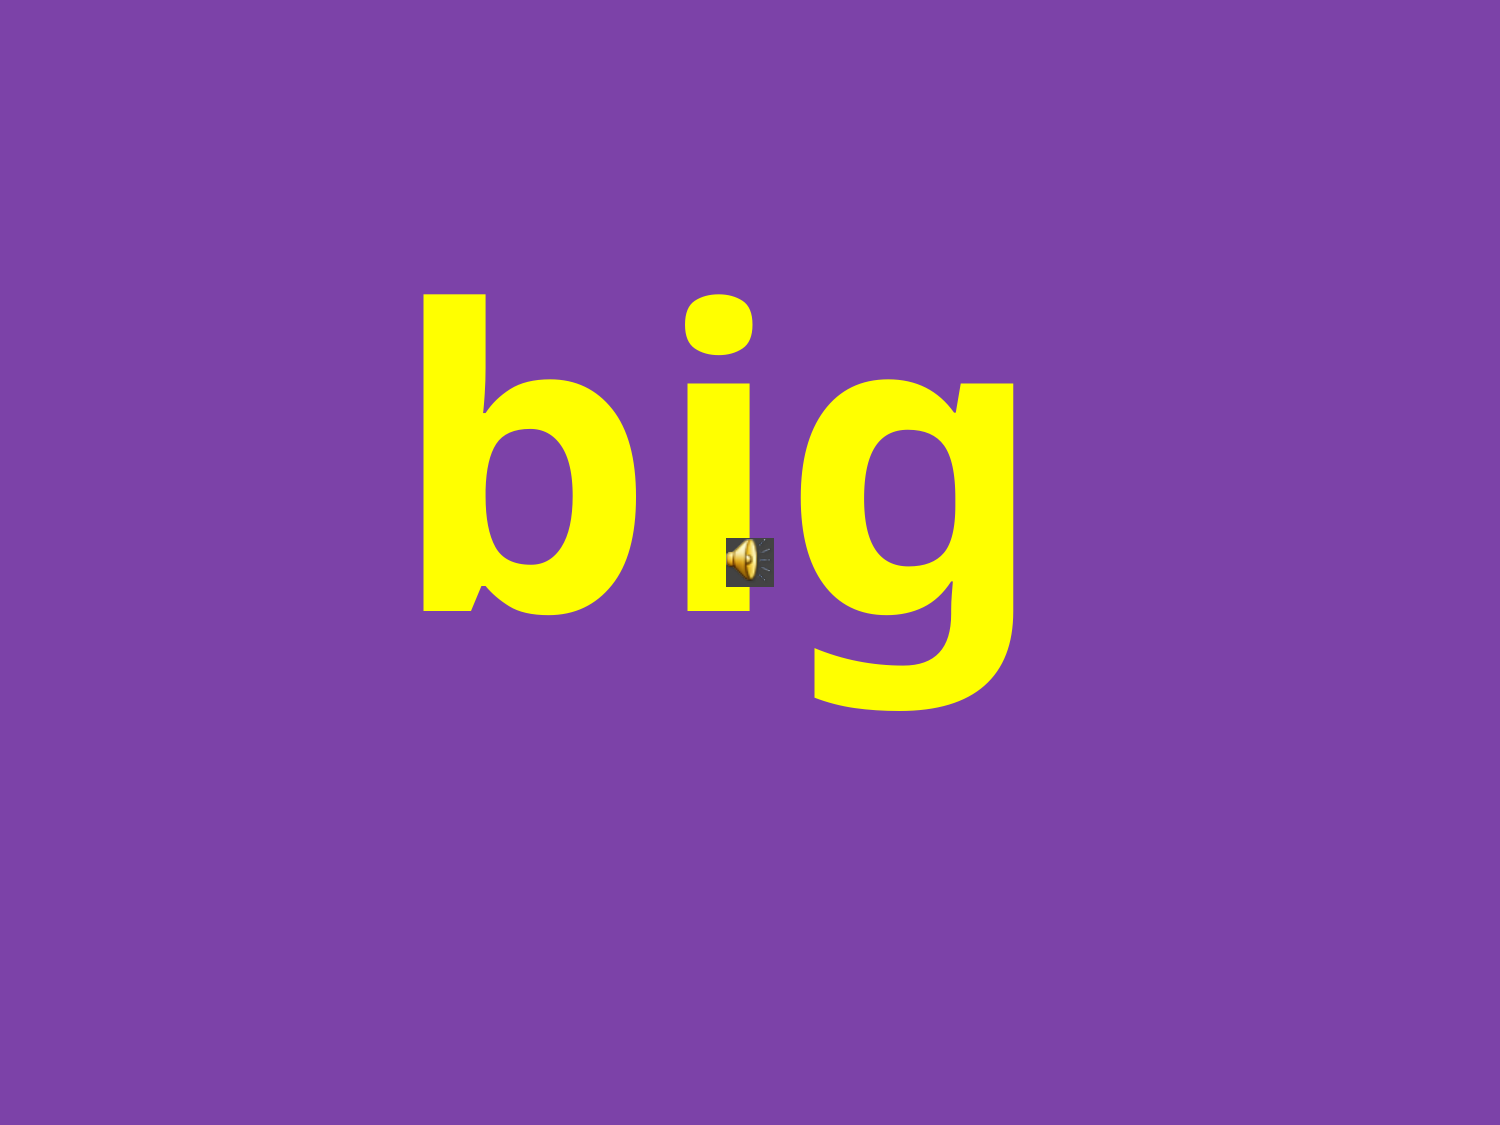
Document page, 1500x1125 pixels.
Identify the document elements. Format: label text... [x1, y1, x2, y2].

picture [724, 537, 776, 588]
text_box big [224, 187, 1213, 703]
